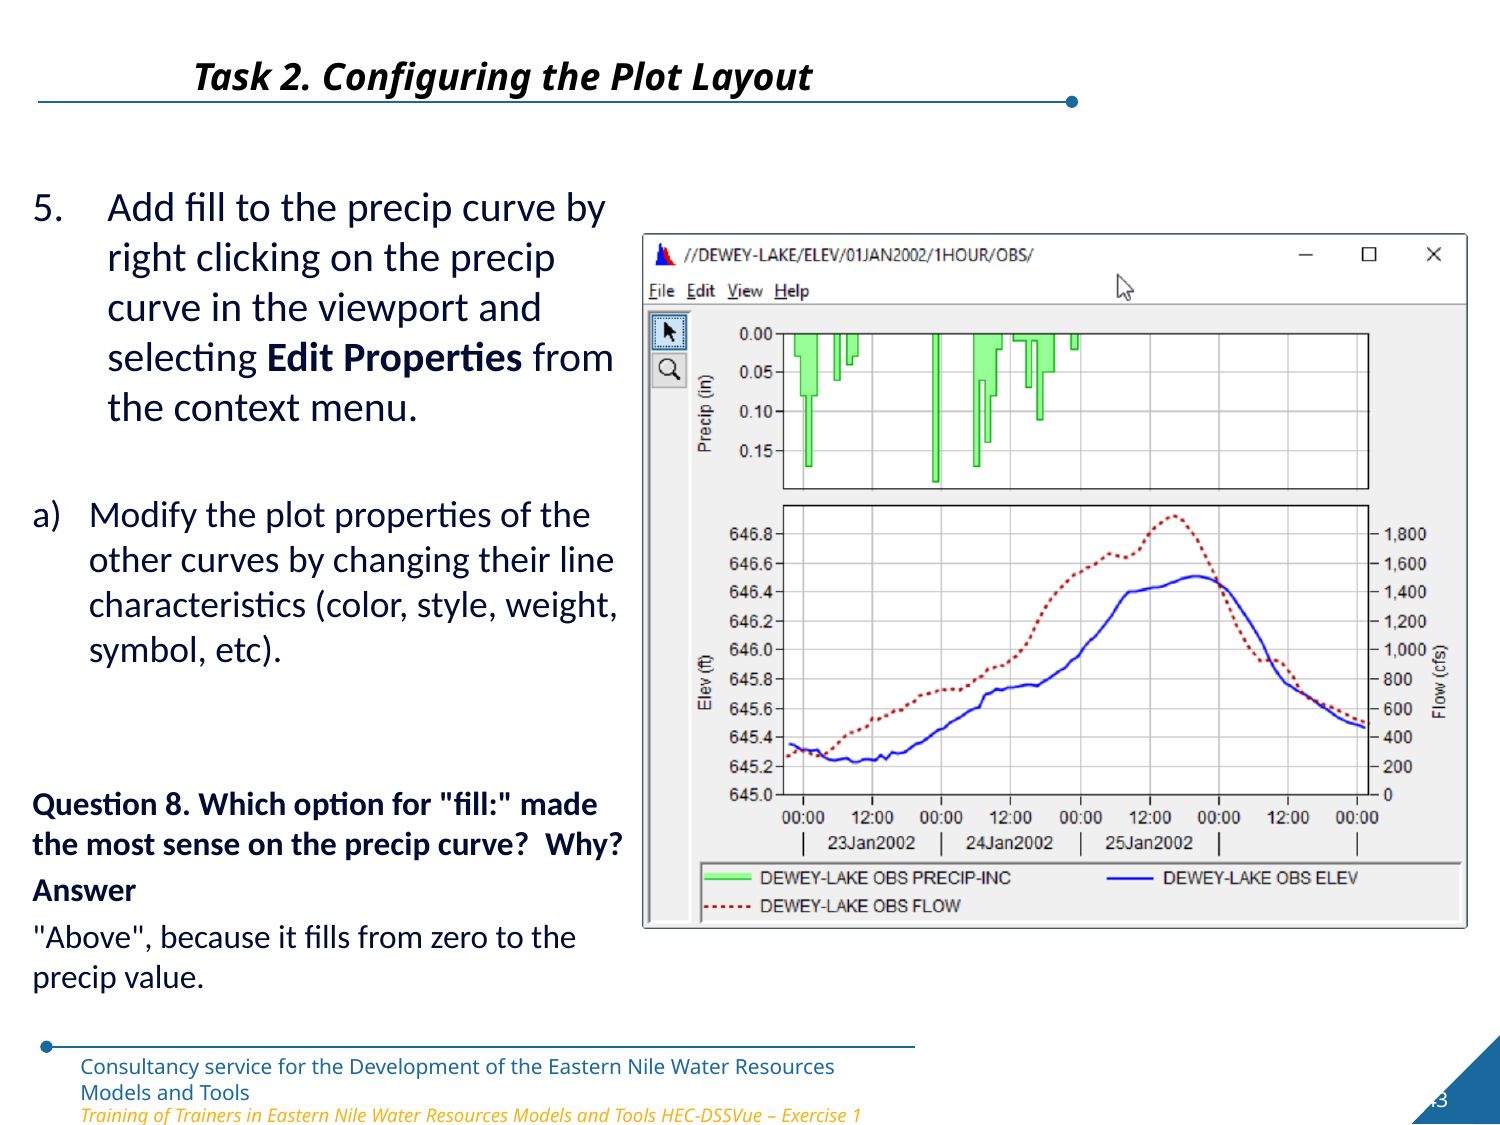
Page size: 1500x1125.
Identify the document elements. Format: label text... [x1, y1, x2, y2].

list Add fill to the precip curve by right clicking on the precip curve in the viewport and selecting Edit Properties from the context menu. Modify the plot properties of the other curves by changing their line characteristics (color, style, weight, symbol, etc). Question 8. Which option for "fill:" made the most sense on the precip curve? Why? Answer "Above", because it fills from zero to the precip value. [17, 172, 651, 988]
text_box Task 2. Configuring the Plot Layout [178, 22, 1468, 106]
picture [639, 231, 1469, 932]
